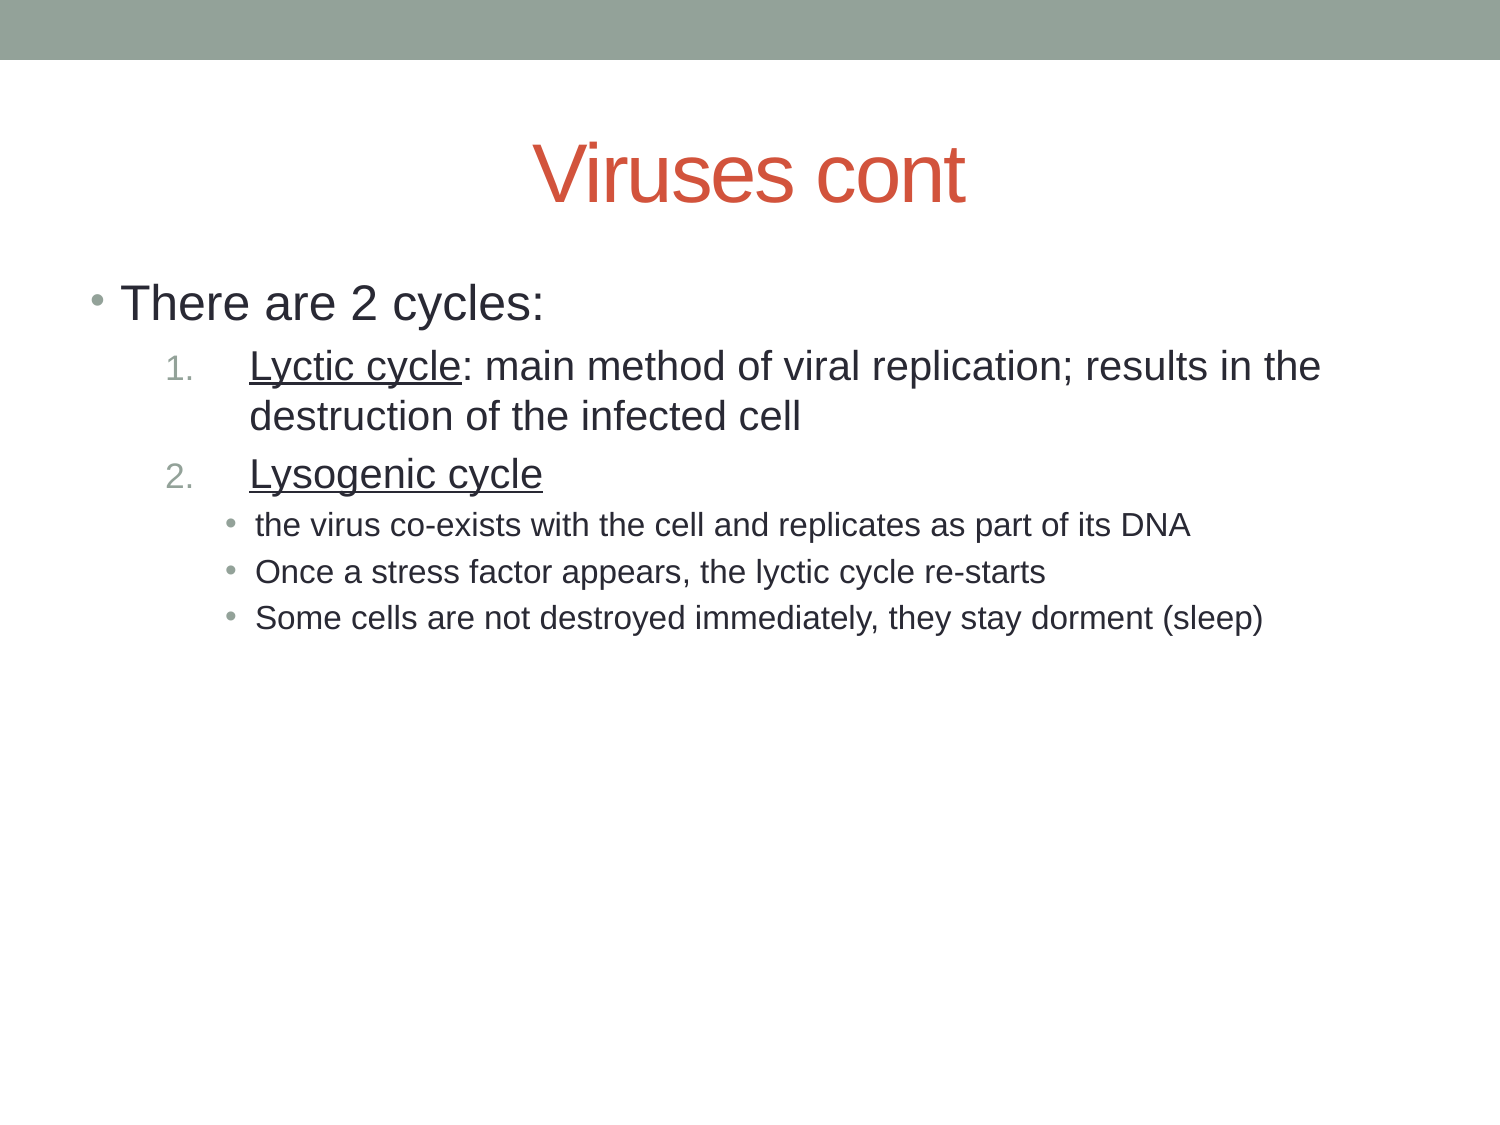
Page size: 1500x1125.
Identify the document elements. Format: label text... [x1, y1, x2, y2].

list There are 2 cycles: Lyctic cycle: main method of viral replication; results in the destruction of the infected cell Lysogenic cycle the virus co-exists with the cell and replicates as part of its DNA Once a stress factor appears, the lyctic cycle re-starts Some cells are not destroyed immediately, they stay dorment (sleep) [75, 262, 1425, 1063]
title Viruses cont [75, 87, 1425, 250]
